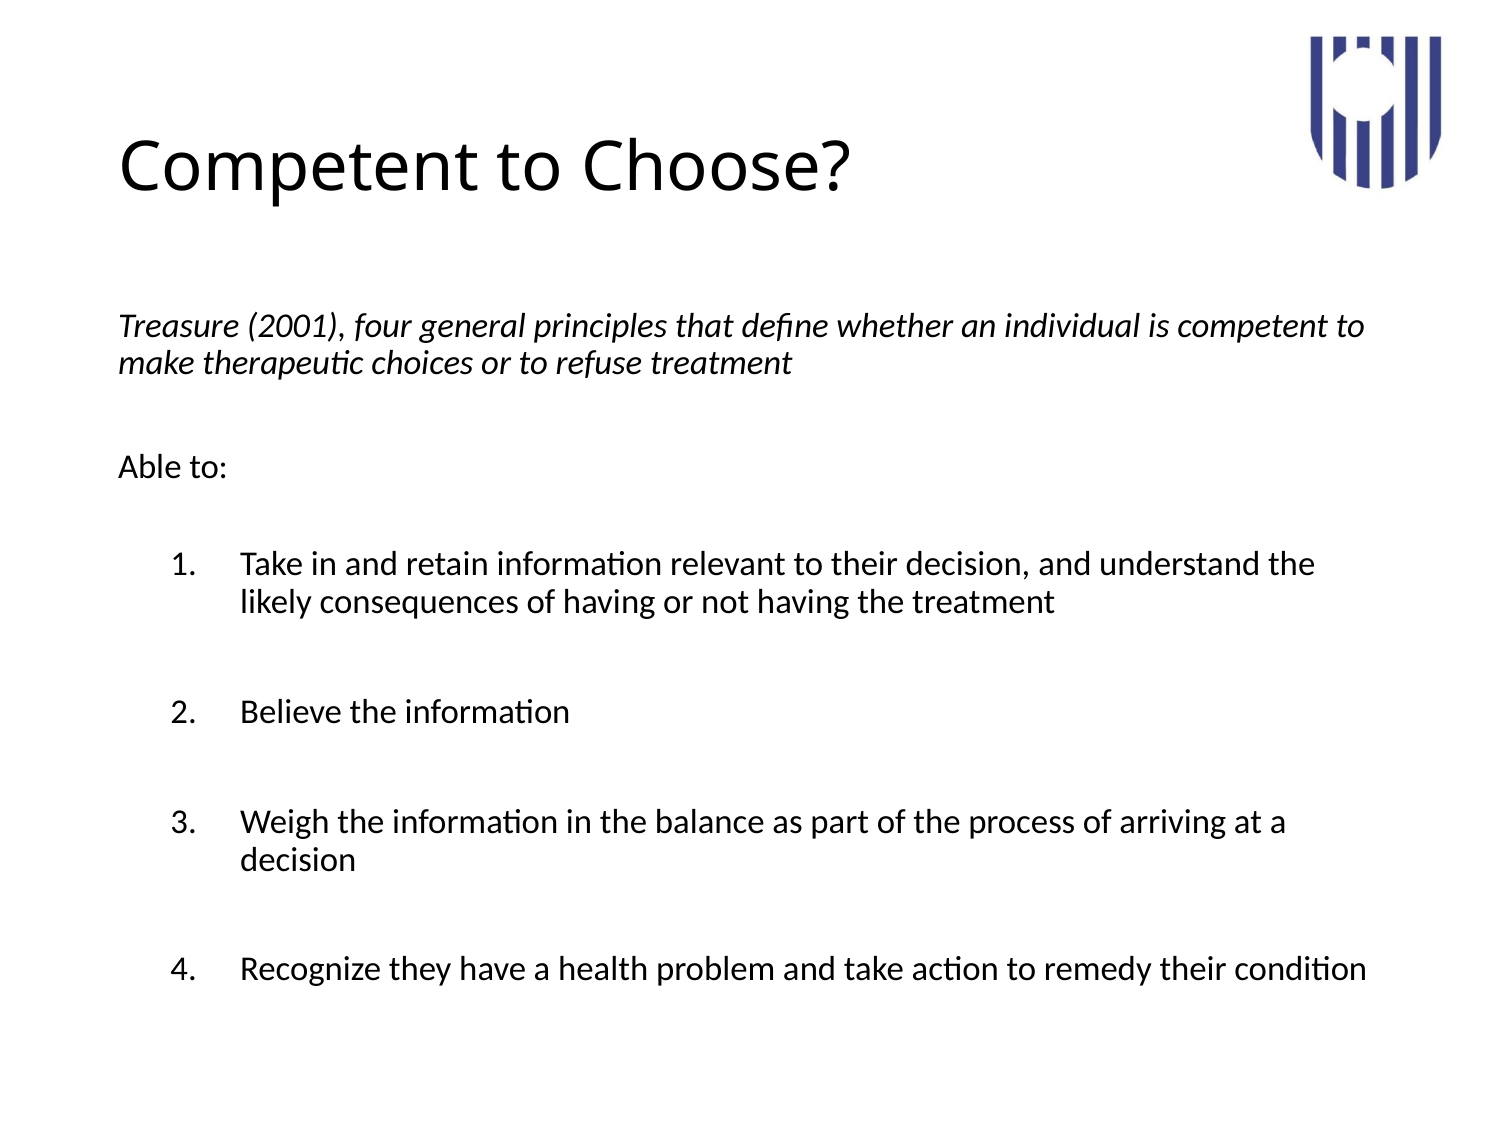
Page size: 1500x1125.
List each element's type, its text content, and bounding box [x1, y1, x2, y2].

picture [1257, 0, 1496, 237]
list Treasure (2001), four general principles that define whether an individual is competent to make therapeutic choices or to refuse treatment Able to: Take in and retain information relevant to their decision, and understand the likely consequences of having or not having the treatment Believe the information Weigh the information in the balance as part of the process of arriving at a decision Recognize they have a health problem and take action to remedy their condition [103, 299, 1397, 1014]
title Competent to Choose? [103, 59, 1397, 278]
